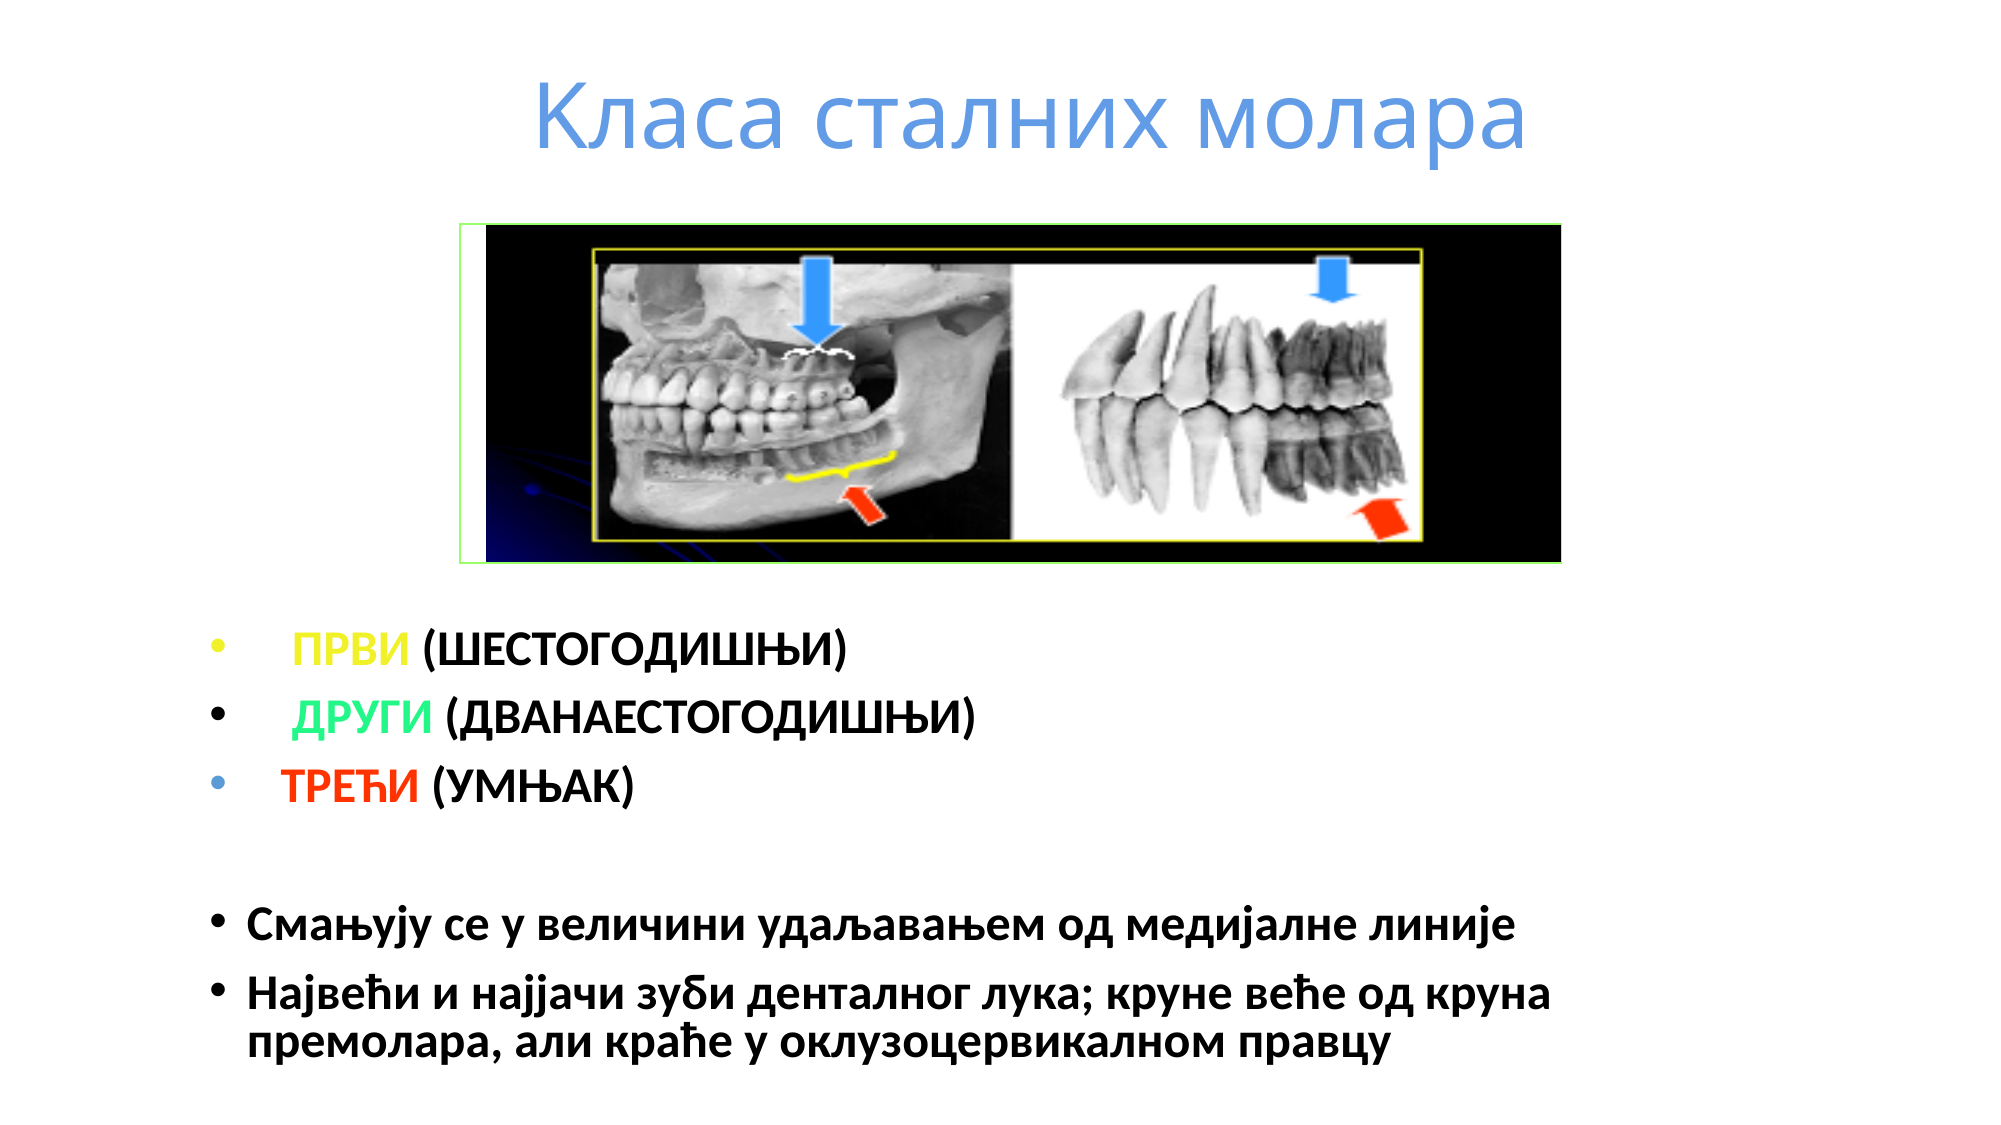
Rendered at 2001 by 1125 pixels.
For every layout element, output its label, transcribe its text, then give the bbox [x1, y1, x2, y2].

list ПРВИ (ШЕСТОГOДИШЊИ) ДРУГИ (ДВАНAЕСТОГОДИШЊИ) ТРЕЋИ (УМЊАК) Смањују се у величини удаљавањем од медијалне линије Највећи и најјачи зуби денталног лука; круне веће од круна премолара, али краће у оклузоцервикалном правцу [194, 619, 1607, 1087]
picture [460, 224, 1561, 563]
title Kласа сталних молара [356, 24, 1707, 213]
